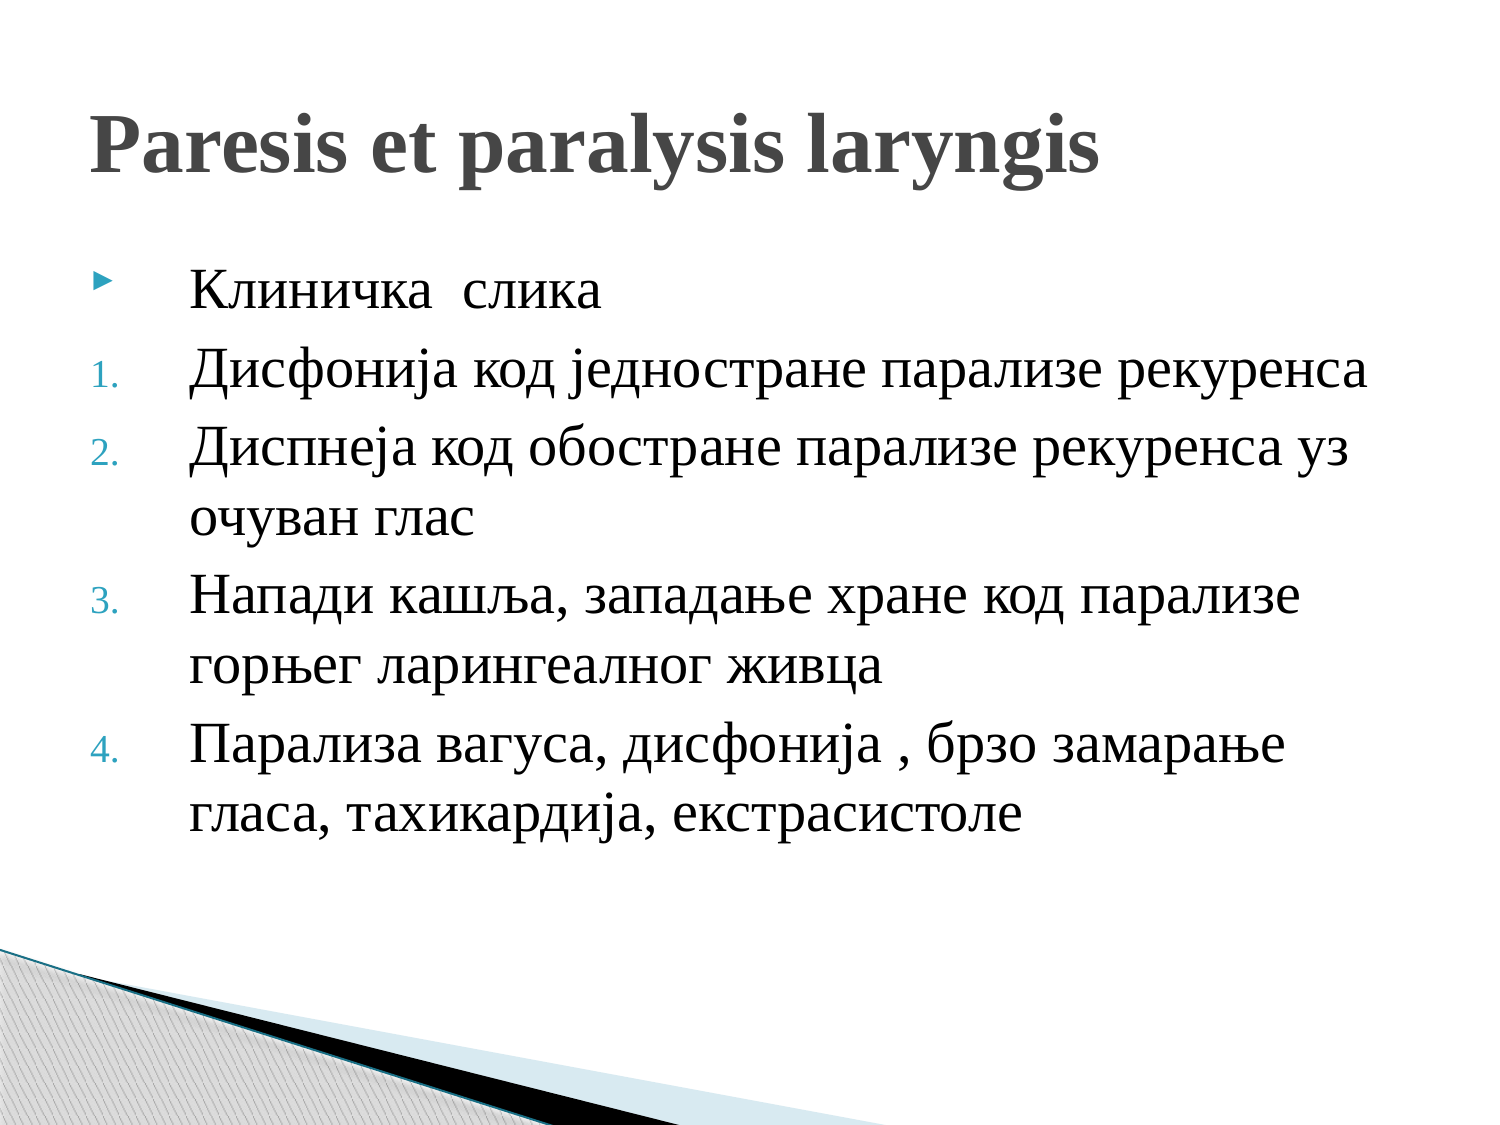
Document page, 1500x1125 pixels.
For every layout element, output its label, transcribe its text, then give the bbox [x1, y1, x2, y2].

list Клиничка слика Дисфонија код једностране парализе рекуренса Диспнеја код обостране парализе рекуренса уз очуван глас Напади кашља, западање хране код парализе горњег ларингеалног живца Парализа вагуса, дисфонија , брзо замарање гласа, тахикардија, екстрасистоле [74, 242, 1426, 986]
title Paresis et paralysis laryngis [75, 45, 1425, 233]
